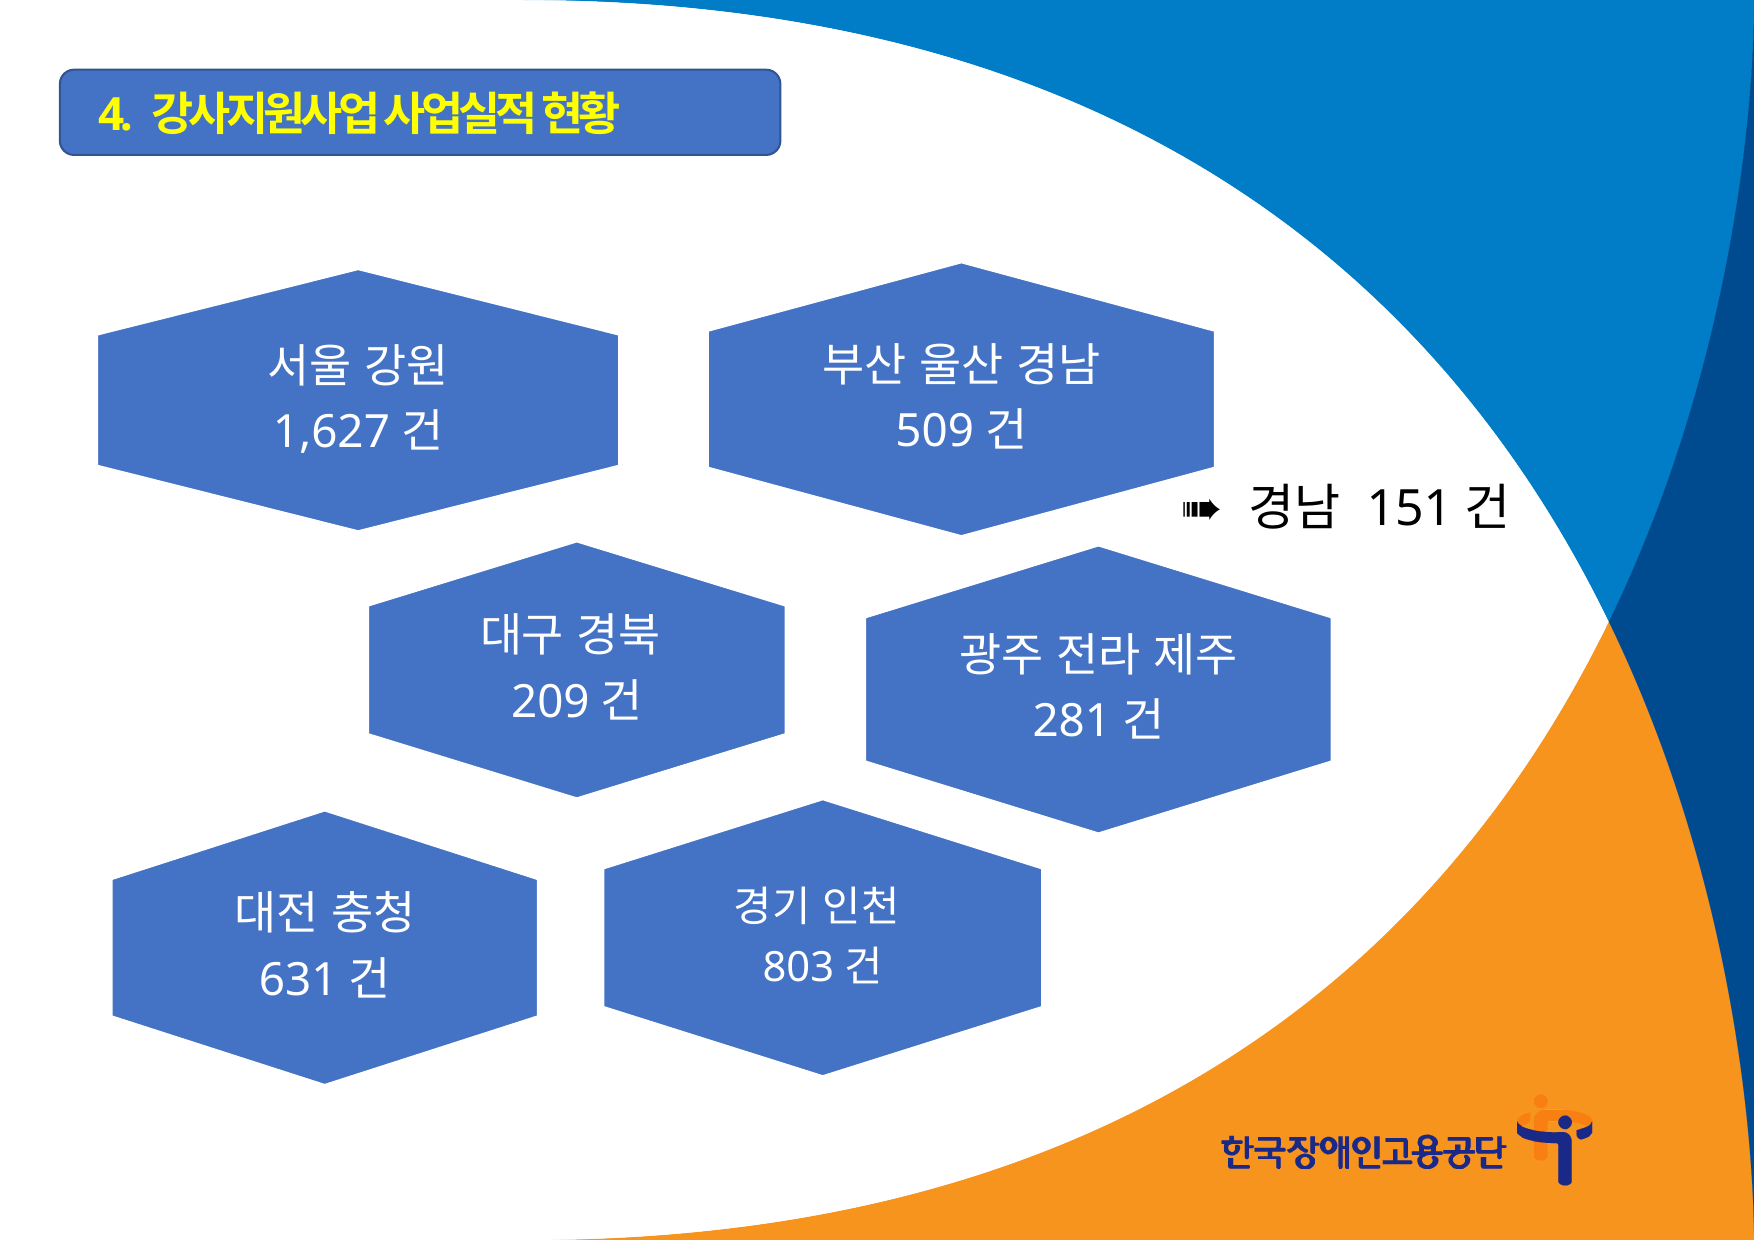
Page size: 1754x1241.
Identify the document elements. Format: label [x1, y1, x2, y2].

text_box [0, 218, 1435, 1123]
picture [0, 0, 1754, 1241]
